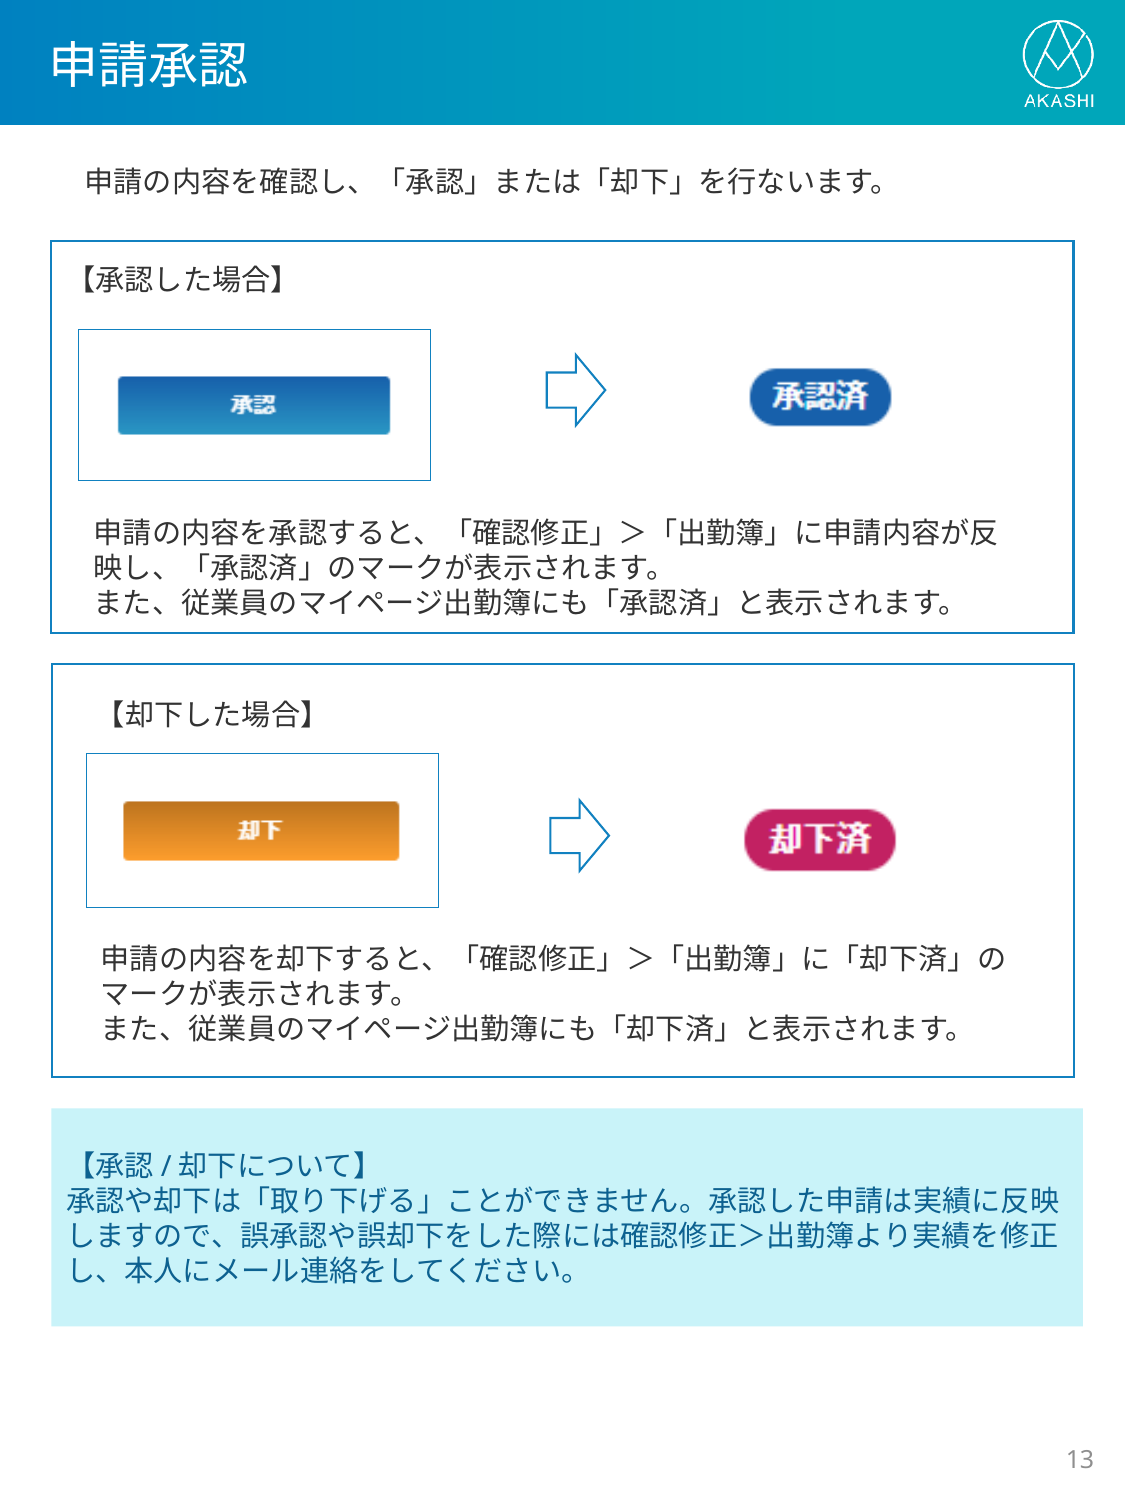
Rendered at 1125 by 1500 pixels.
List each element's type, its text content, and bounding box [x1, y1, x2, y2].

text_box 【承認/却下について】 承認や却下は「取り下げる」ことができません。承認した申請は実績に反映しますので、誤承認や誤却下をした際には確認修正＞出勤簿より実績を修正し、本人にメール連絡をしてください。 [50, 1107, 1084, 1327]
text_box 申請の内容を確認し、「承認」または「却下」を行ないます。 [69, 156, 1041, 207]
text_box [50, 240, 1075, 634]
text_box 申請の内容を却下すると、「確認修正」＞「出勤簿」に「却下済」のマークが表示されます。 また、従業員のマイページ出勤簿にも「却下済」と表示されます。 [86, 933, 1039, 1053]
picture [738, 340, 905, 454]
text_box [51, 663, 1075, 1078]
slide_number 12 [856, 1420, 1110, 1500]
picture [720, 783, 923, 896]
title 申請承認 [33, 0, 1045, 123]
picture [86, 753, 439, 908]
picture [78, 329, 431, 481]
picture [1045, 9, 1103, 117]
